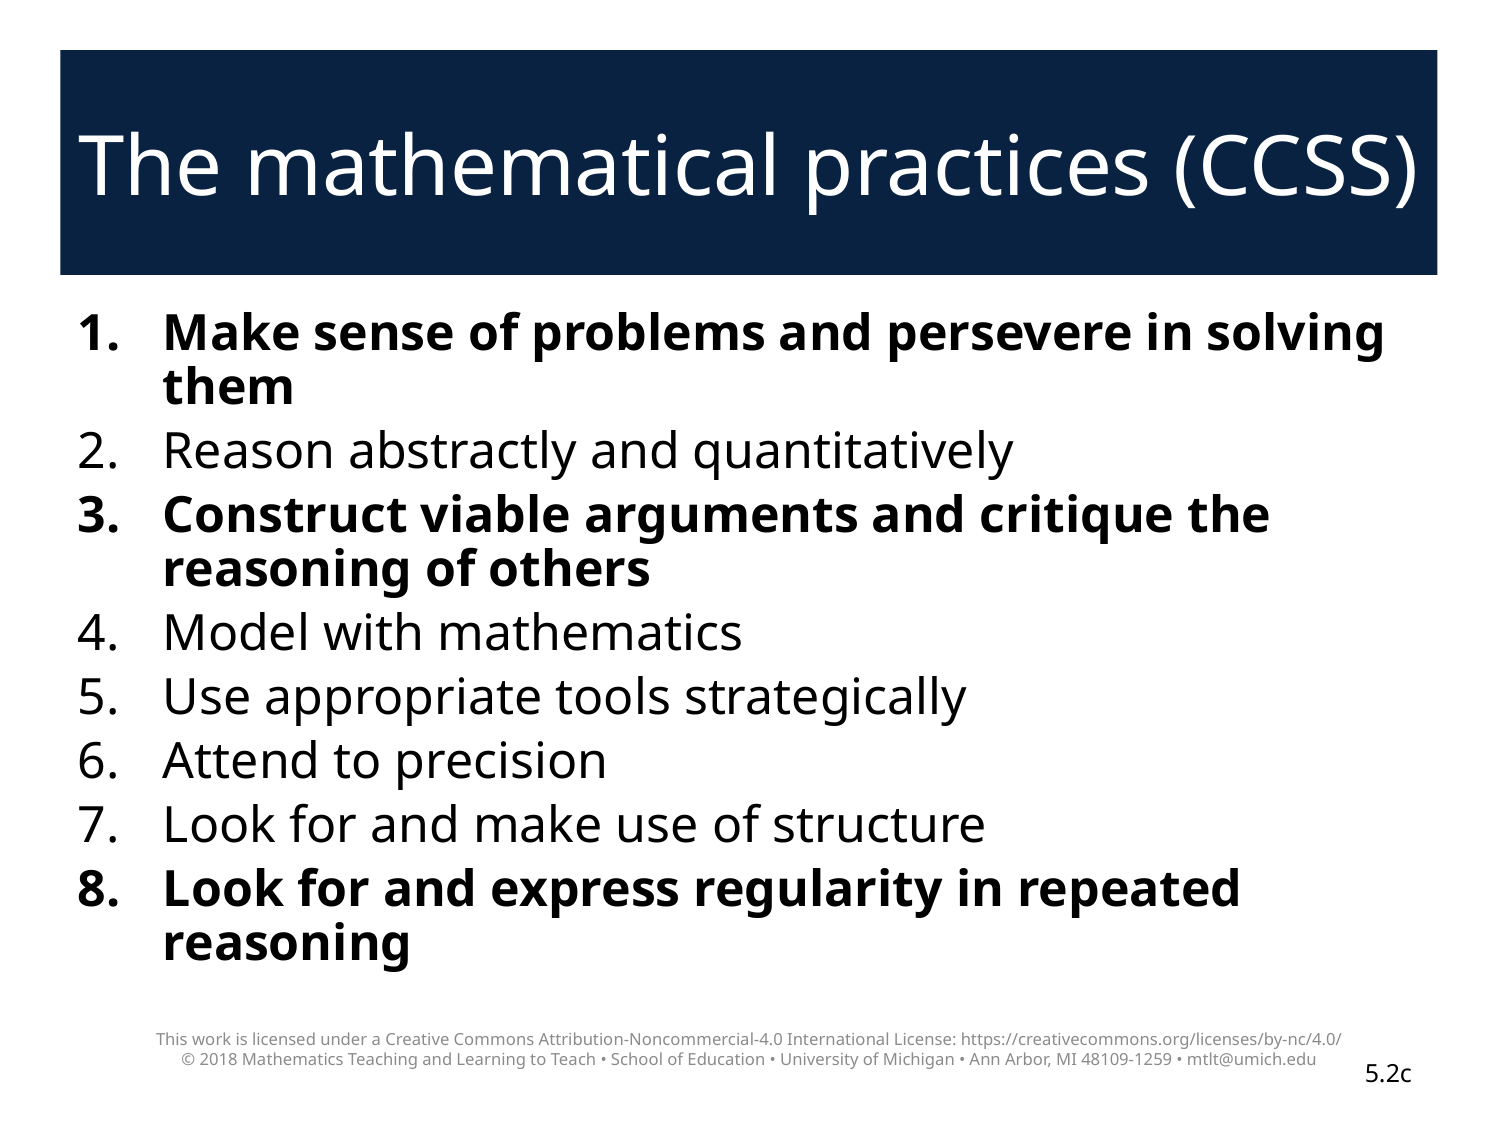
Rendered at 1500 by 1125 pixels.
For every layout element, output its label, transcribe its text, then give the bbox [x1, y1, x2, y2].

list Make sense of problems and persevere in solving them Reason abstractly and quantitatively Construct viable arguments and critique the reasoning of others Model with mathematics Use appropriate tools strategically Attend to precision Look for and make use of structure Look for and express regularity in repeated reasoning [62, 299, 1438, 1005]
text_box 5.2c [1350, 1050, 1427, 1095]
title The mathematical practices (CCSS) [60, 50, 1438, 275]
footer This work is licensed under a Creative Commons Attribution-Noncommercial-4.0 International License: https://creativecommons.org/licenses/by-nc/4.0/ © 2018 Mathematics Teaching and Learning to Teach • School of Education • University of Michigan • Ann Arbor, MI 48109-1259 • mtlt@umich.edu [62, 1009, 1438, 1088]
